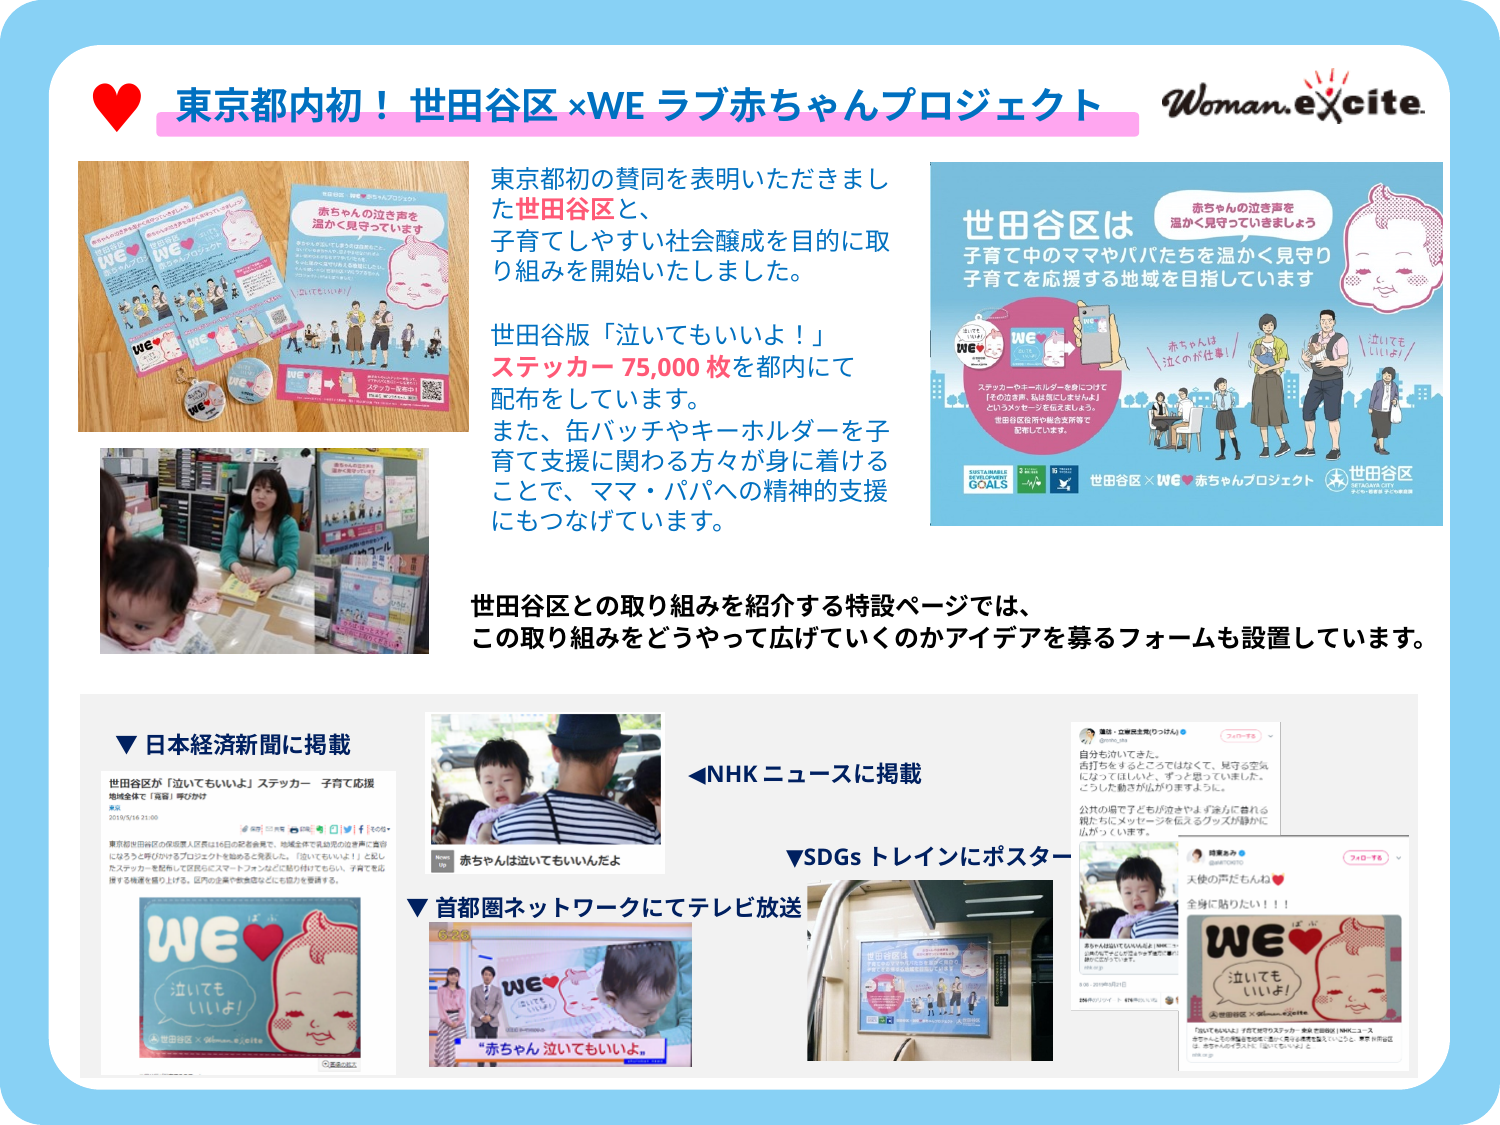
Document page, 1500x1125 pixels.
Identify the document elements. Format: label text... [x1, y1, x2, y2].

text_box [78, 692, 1420, 1080]
text_box ◀︎NHKニュースに掲載 [673, 752, 938, 795]
picture [1162, 68, 1425, 124]
text_box ▼首都圏ネットワークにてテレビ放送 [396, 886, 807, 929]
picture [1071, 722, 1409, 1071]
picture [425, 712, 665, 874]
text_box ▼日本経済新聞に掲載 [100, 722, 366, 766]
picture [930, 162, 1443, 526]
text_box 東京都初の賛同を表明いただきました世田谷区と、 子育てしやすい社会醸成を目的に取り組みを開始いたしました。 世田谷版「泣いてもいいよ！」 ステッカー75,000枚を都内にて 配布をしています。 また、缶バッチやキーホルダーを子育て支援に関わる方々が身に着けることで、ママ・パパへの精神的支援にもつなげています。 [488, 161, 911, 535]
picture [101, 771, 396, 1075]
text_box 世田谷区との取り組みを紹介する特設ページでは、 この取り組みをどうやって広げていくのかアイデアを募るフォームも設置しています。 [468, 588, 1449, 653]
picture [78, 161, 469, 433]
text_box 東京都内初！ 世田谷区×WEラブ赤ちゃんプロジェクト [160, 70, 1141, 135]
picture [807, 880, 1053, 1061]
text_box ▼SDGsトレインにポスター [771, 835, 1071, 878]
picture [429, 922, 692, 1067]
picture [100, 448, 429, 654]
